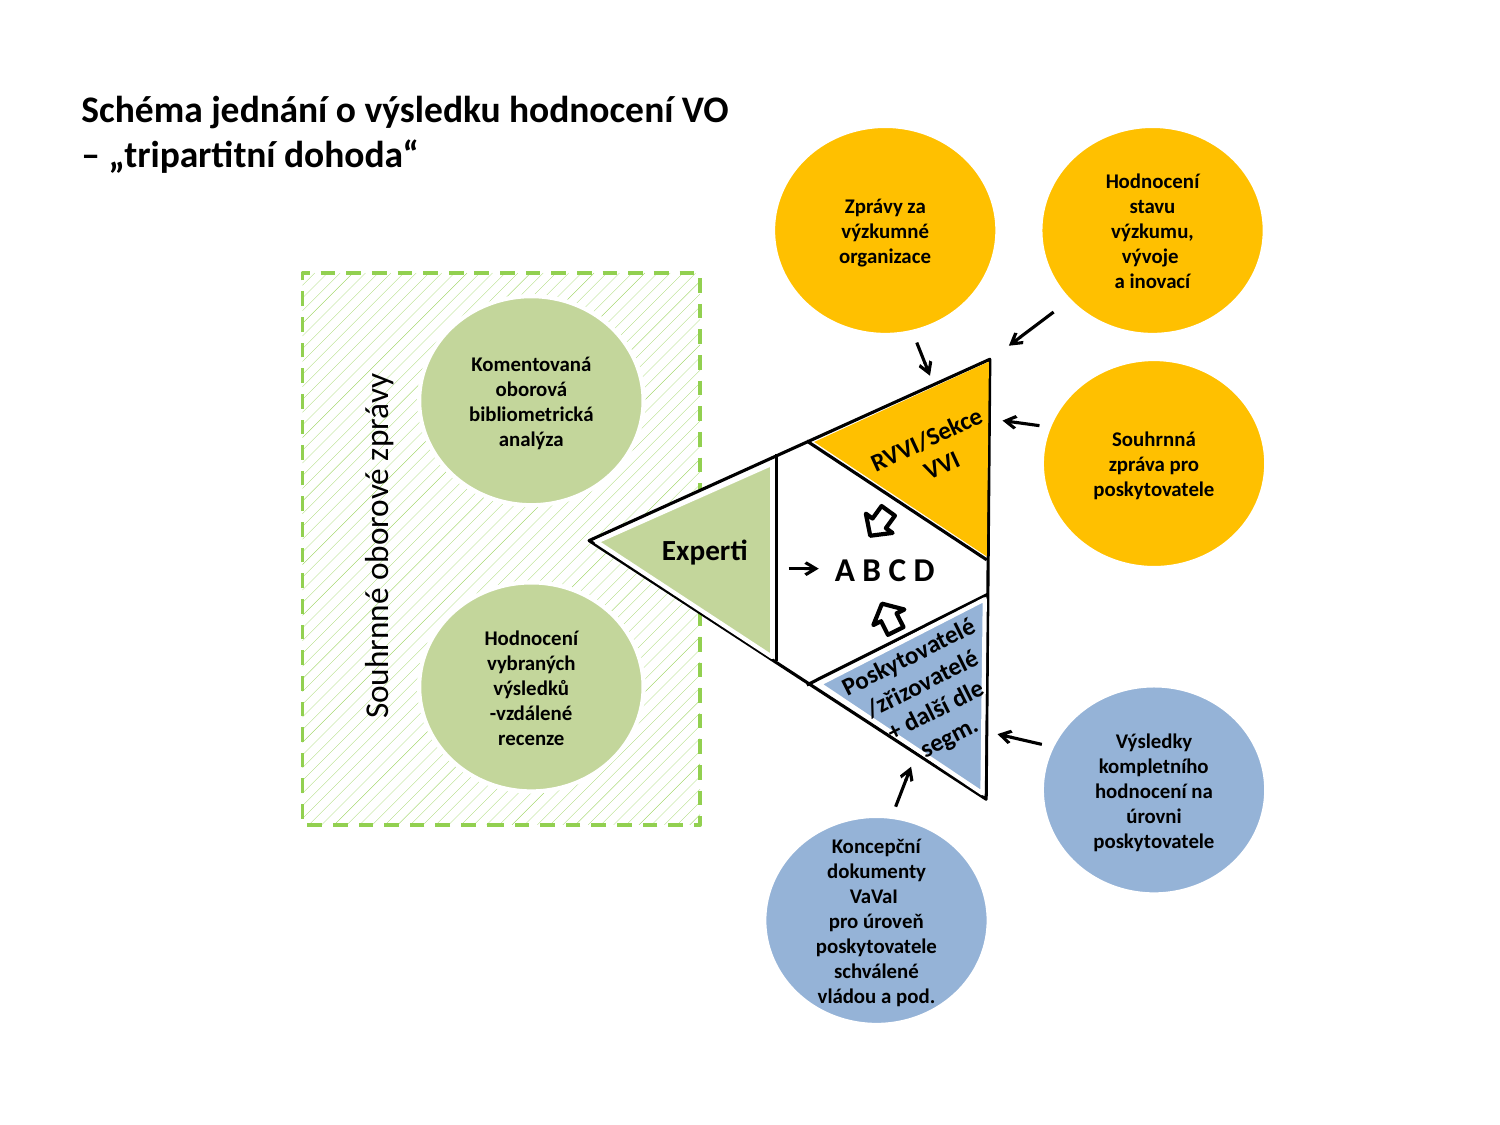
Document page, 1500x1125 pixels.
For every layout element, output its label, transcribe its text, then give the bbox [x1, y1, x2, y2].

text_box [300, 271, 702, 827]
text_box [938, 742, 986, 796]
text_box Zprávy za výzkumné organizace [770, 123, 1000, 327]
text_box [1002, 420, 1040, 426]
text_box Poskytovatelé/zřizovatelé + další dle segm. [832, 708, 1040, 797]
text_box Schéma jednání o výsledku hodnocení VO – „tripartitní dohoda“ [66, 78, 764, 183]
text_box Komentovaná oborová bibliometrická analýza [417, 294, 646, 508]
text_box Koncepční dokumenty VaVaI pro úroveň poskytovatele schválené vládou a pod. [762, 813, 991, 1028]
text_box Výsledky kompletního hodnocení na úrovni poskytovatele [1039, 683, 1269, 897]
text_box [916, 342, 931, 376]
text_box [594, 517, 646, 577]
text_box Souhrnná zpráva pro poskytovatele [1132, 356, 1269, 571]
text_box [895, 766, 912, 807]
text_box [651, 328, 1126, 701]
text_box Souhrnné oborové zprávy [347, 312, 403, 781]
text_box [997, 733, 1043, 745]
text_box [1008, 311, 1054, 346]
text_box Hodnocení vybraných výsledků -vzdálené recenze [417, 580, 646, 794]
text_box Hodnocení stavu výzkumu, vývoje a inovací [1038, 123, 1267, 338]
